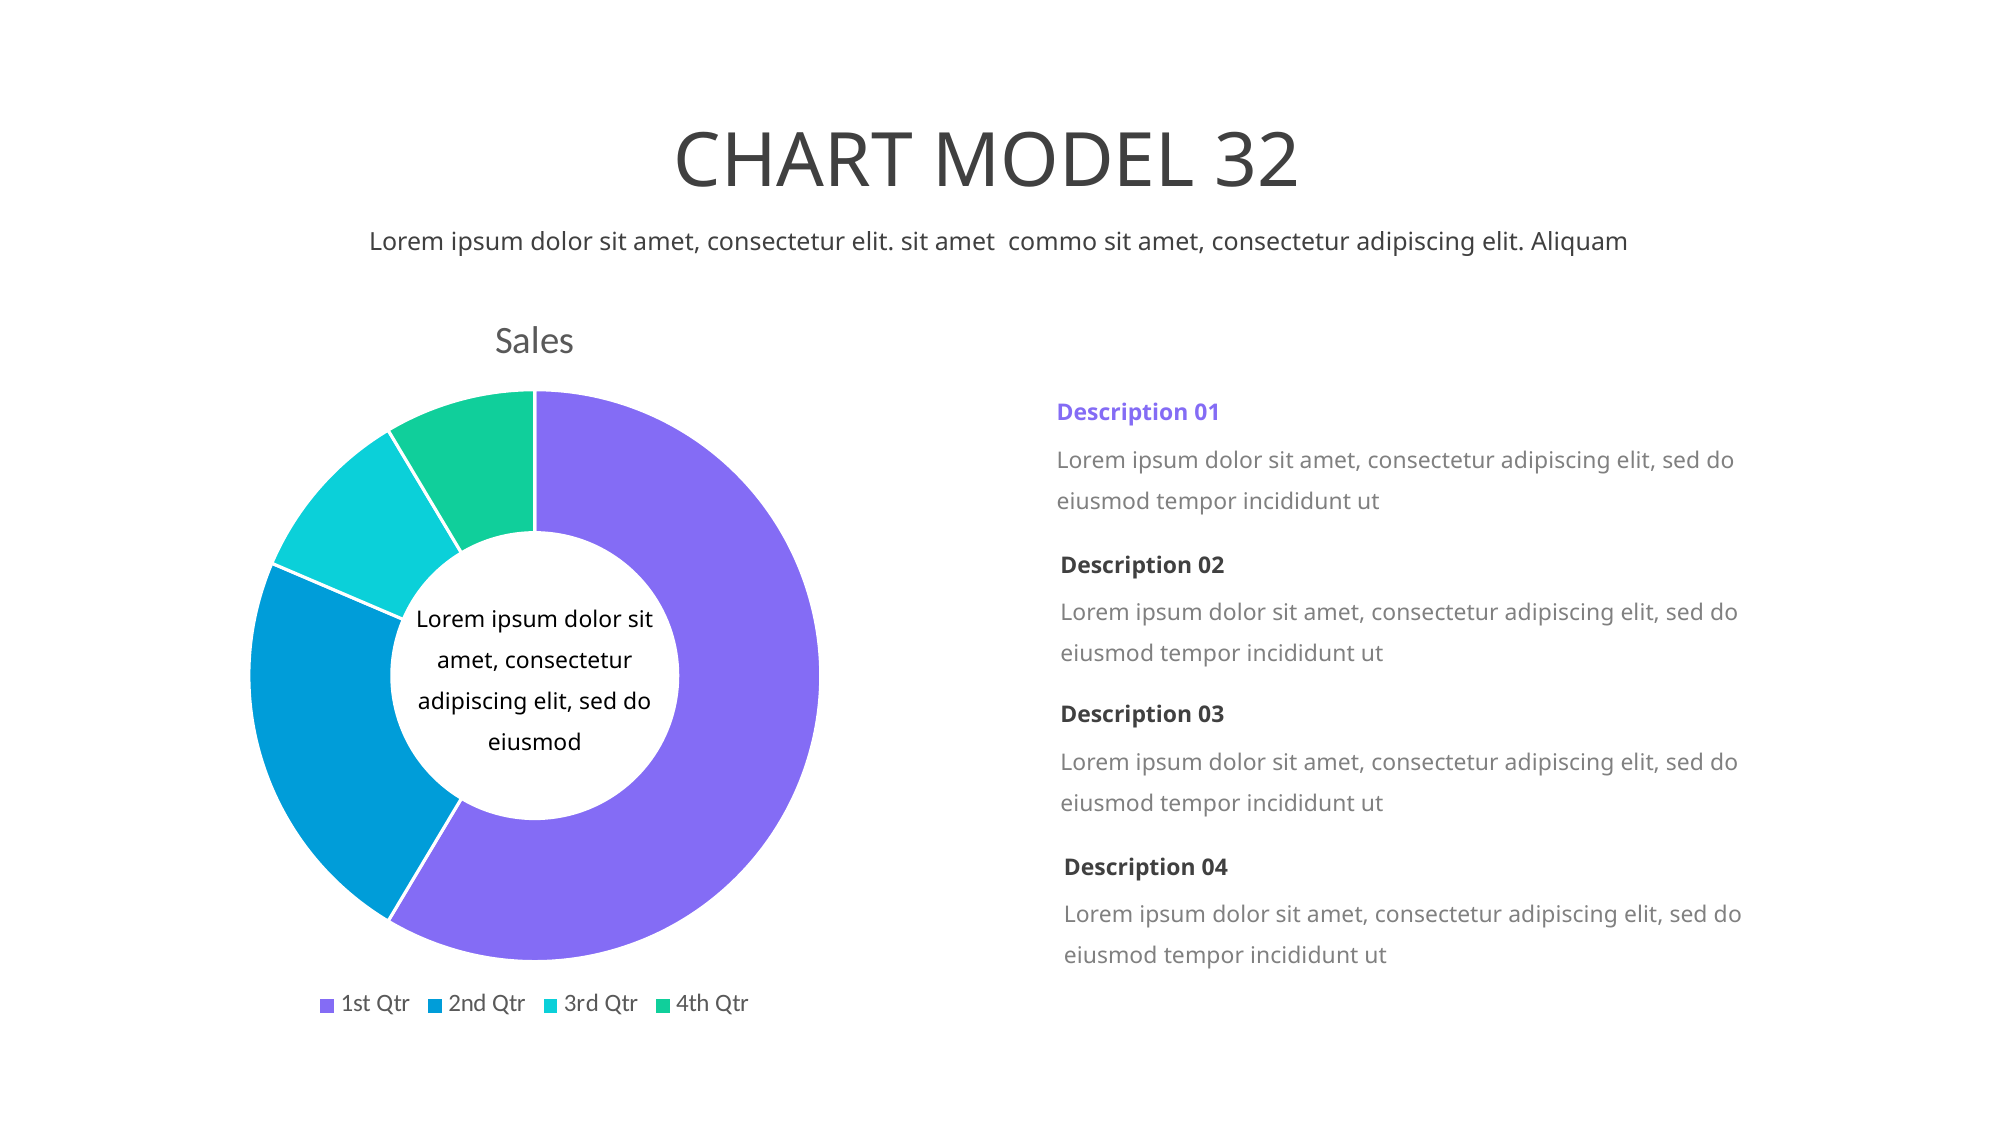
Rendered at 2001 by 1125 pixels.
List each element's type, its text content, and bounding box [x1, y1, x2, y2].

text_box Description 04 [1049, 844, 1428, 878]
text_box Lorem ipsum dolor sit amet, consectetur adipiscing elit, sed do eiusmod tempor incididunt ut [1045, 576, 1777, 679]
text_box Description 03 [1045, 692, 1424, 726]
text_box Lorem ipsum dolor sit amet, consectetur adipiscing elit, sed do eiusmod tempor incididunt ut [1049, 878, 1781, 981]
chart [69, 289, 1000, 1025]
text_box Description 01 [1041, 390, 1420, 424]
text_box Lorem ipsum dolor sit amet, consectetur elit. sit amet commo sit amet, consectetur adipiscing elit. Aliquam [341, 202, 1659, 263]
text_box CHART MODEL 32 [506, 66, 1469, 202]
text_box Description 02 [1045, 542, 1424, 576]
text_box Lorem ipsum dolor sit amet, consectetur adipiscing elit, sed do eiusmod tempor incididunt ut [1045, 726, 1777, 829]
text_box Lorem ipsum dolor sit amet, consectetur adipiscing elit, sed do eiusmod tempor incididunt ut [1041, 424, 1774, 527]
